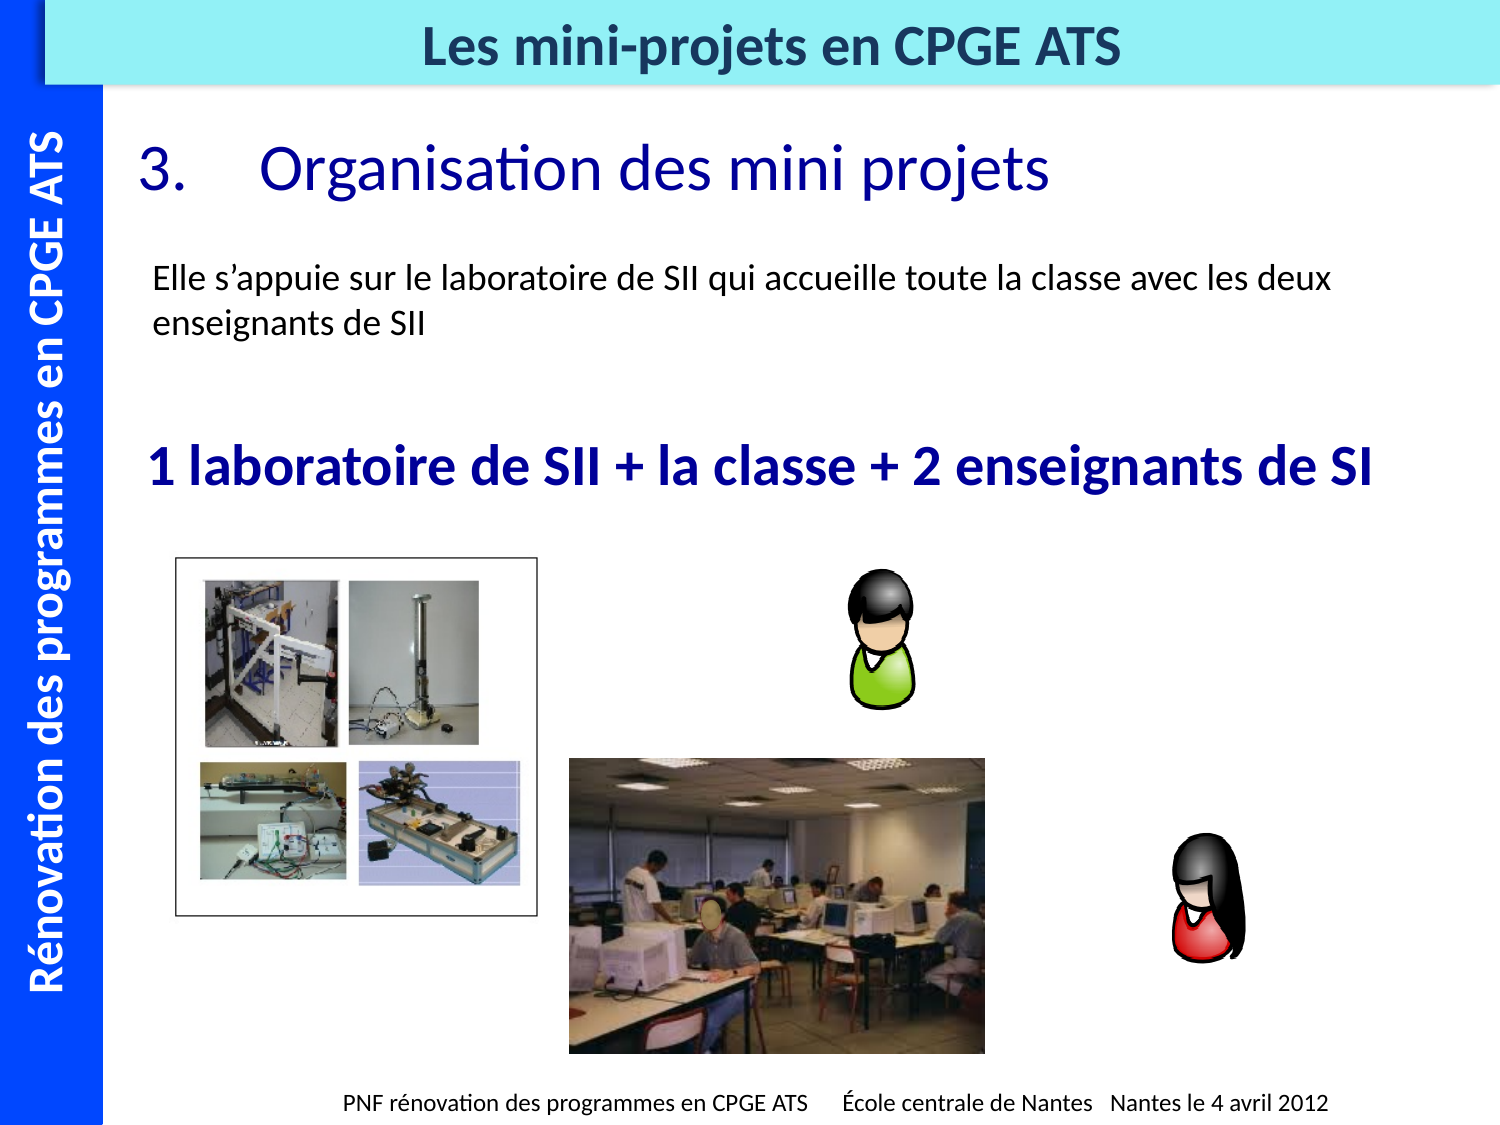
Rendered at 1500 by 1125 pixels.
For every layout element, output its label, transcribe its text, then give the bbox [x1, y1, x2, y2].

text_box Elle s’appuie sur le laboratoire de SII qui accueille toute la classe avec les deux enseignants de SII [137, 246, 1440, 486]
picture [820, 566, 942, 713]
list 1 laboratoire de SII + la classe + 2 enseignants de SI [99, 337, 1421, 903]
text_box Organisation des mini projets [122, 116, 1398, 211]
picture [169, 550, 544, 924]
picture [569, 758, 985, 1054]
picture [1148, 829, 1264, 968]
